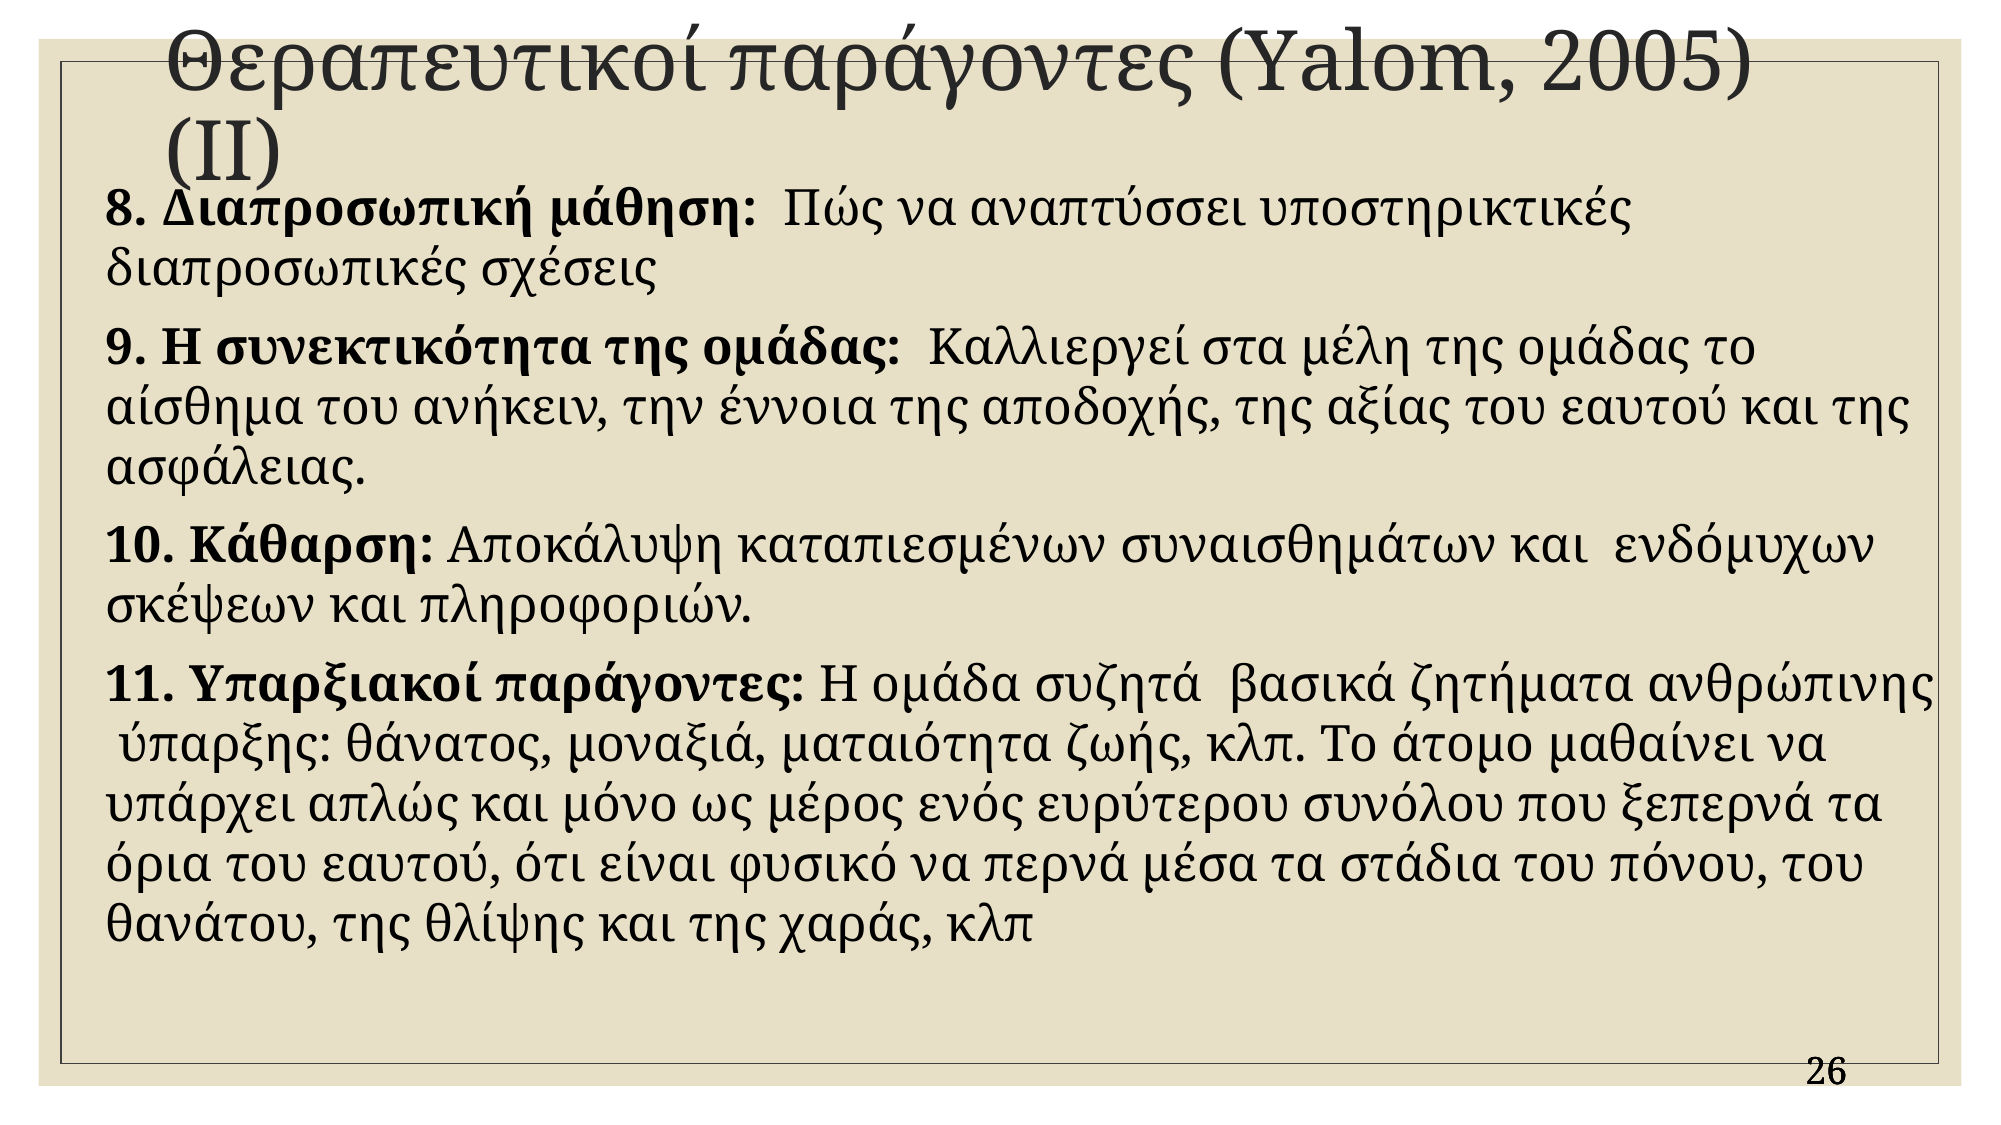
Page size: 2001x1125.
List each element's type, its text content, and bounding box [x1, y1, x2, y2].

list 8. Διαπροσωπική μάθηση: Πώς να αναπτύσσει υποστηρικτικές διαπροσωπικές σχέσεις 9. Η συνεκτικότητα της ομάδας: Καλλιεργεί στα μέλη της ομάδας το αίσθημα του ανήκειν, την έννοια της αποδοχής, της αξίας του εαυτού και της ασφάλειας. 10. Κάθαρση: Αποκάλυψη καταπιεσμένων συναισθημάτων και ενδόμυχων σκέψεων και πληροφοριών. 11. Υπαρξιακοί παράγοντες: Η ομάδα συζητά βασικά ζητήματα ανθρώπινης ύπαρξης: θάνατος, μοναξιά, ματαιότητα ζωής, κλπ. Το άτομο μαθαίνει να υπάρχει απλώς και μόνο ως μέρος ενός ευρύτερου συνόλου που ξεπερνά τα όρια του εαυτού, ότι είναι φυσικό να περνά μέσα τα στάδια του πόνου, του θανάτου, της θλίψης και της χαράς, κλπ [90, 167, 1950, 1058]
title Θεραπευτικοί παράγοντες (Υalom, 2005) (ΙΙ) [149, 49, 1910, 167]
text_box 26 [1412, 1042, 1863, 1103]
